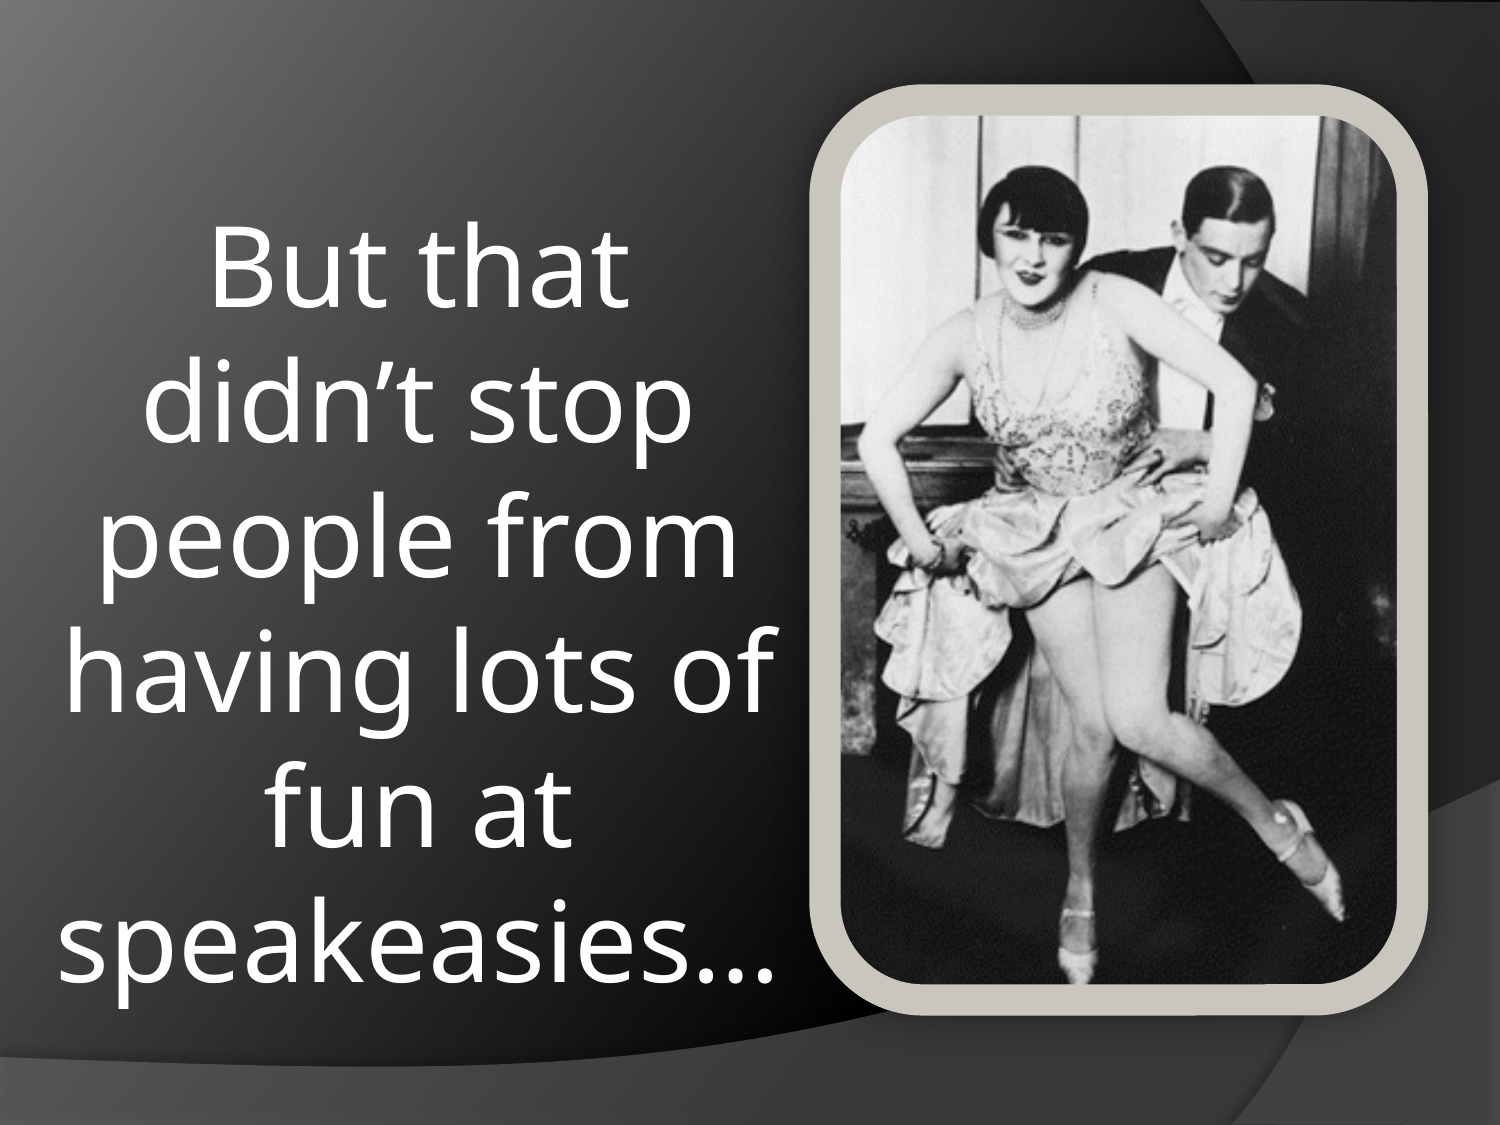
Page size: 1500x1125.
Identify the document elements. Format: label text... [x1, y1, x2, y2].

picture [824, 99, 1413, 1001]
text_box But that didn’t stop people from having lots of fun at speakeasies… [37, 187, 800, 1013]
